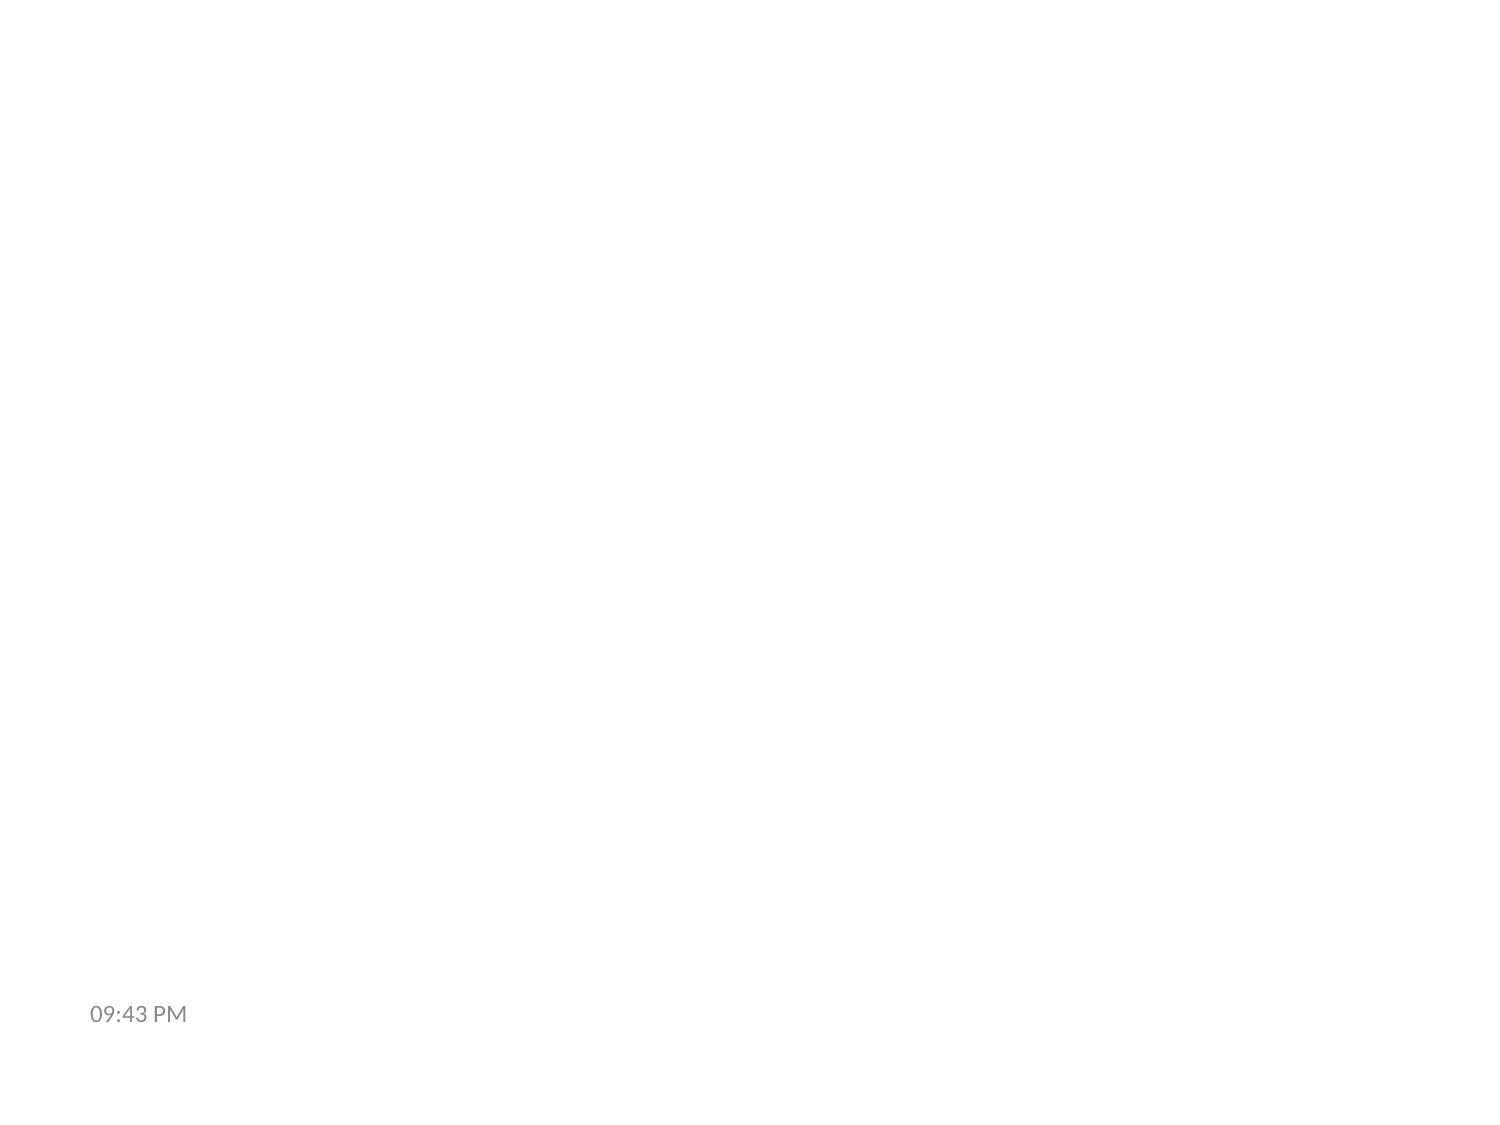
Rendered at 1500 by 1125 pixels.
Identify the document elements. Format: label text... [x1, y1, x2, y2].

text_box 3:35 PM [75, 982, 425, 1043]
